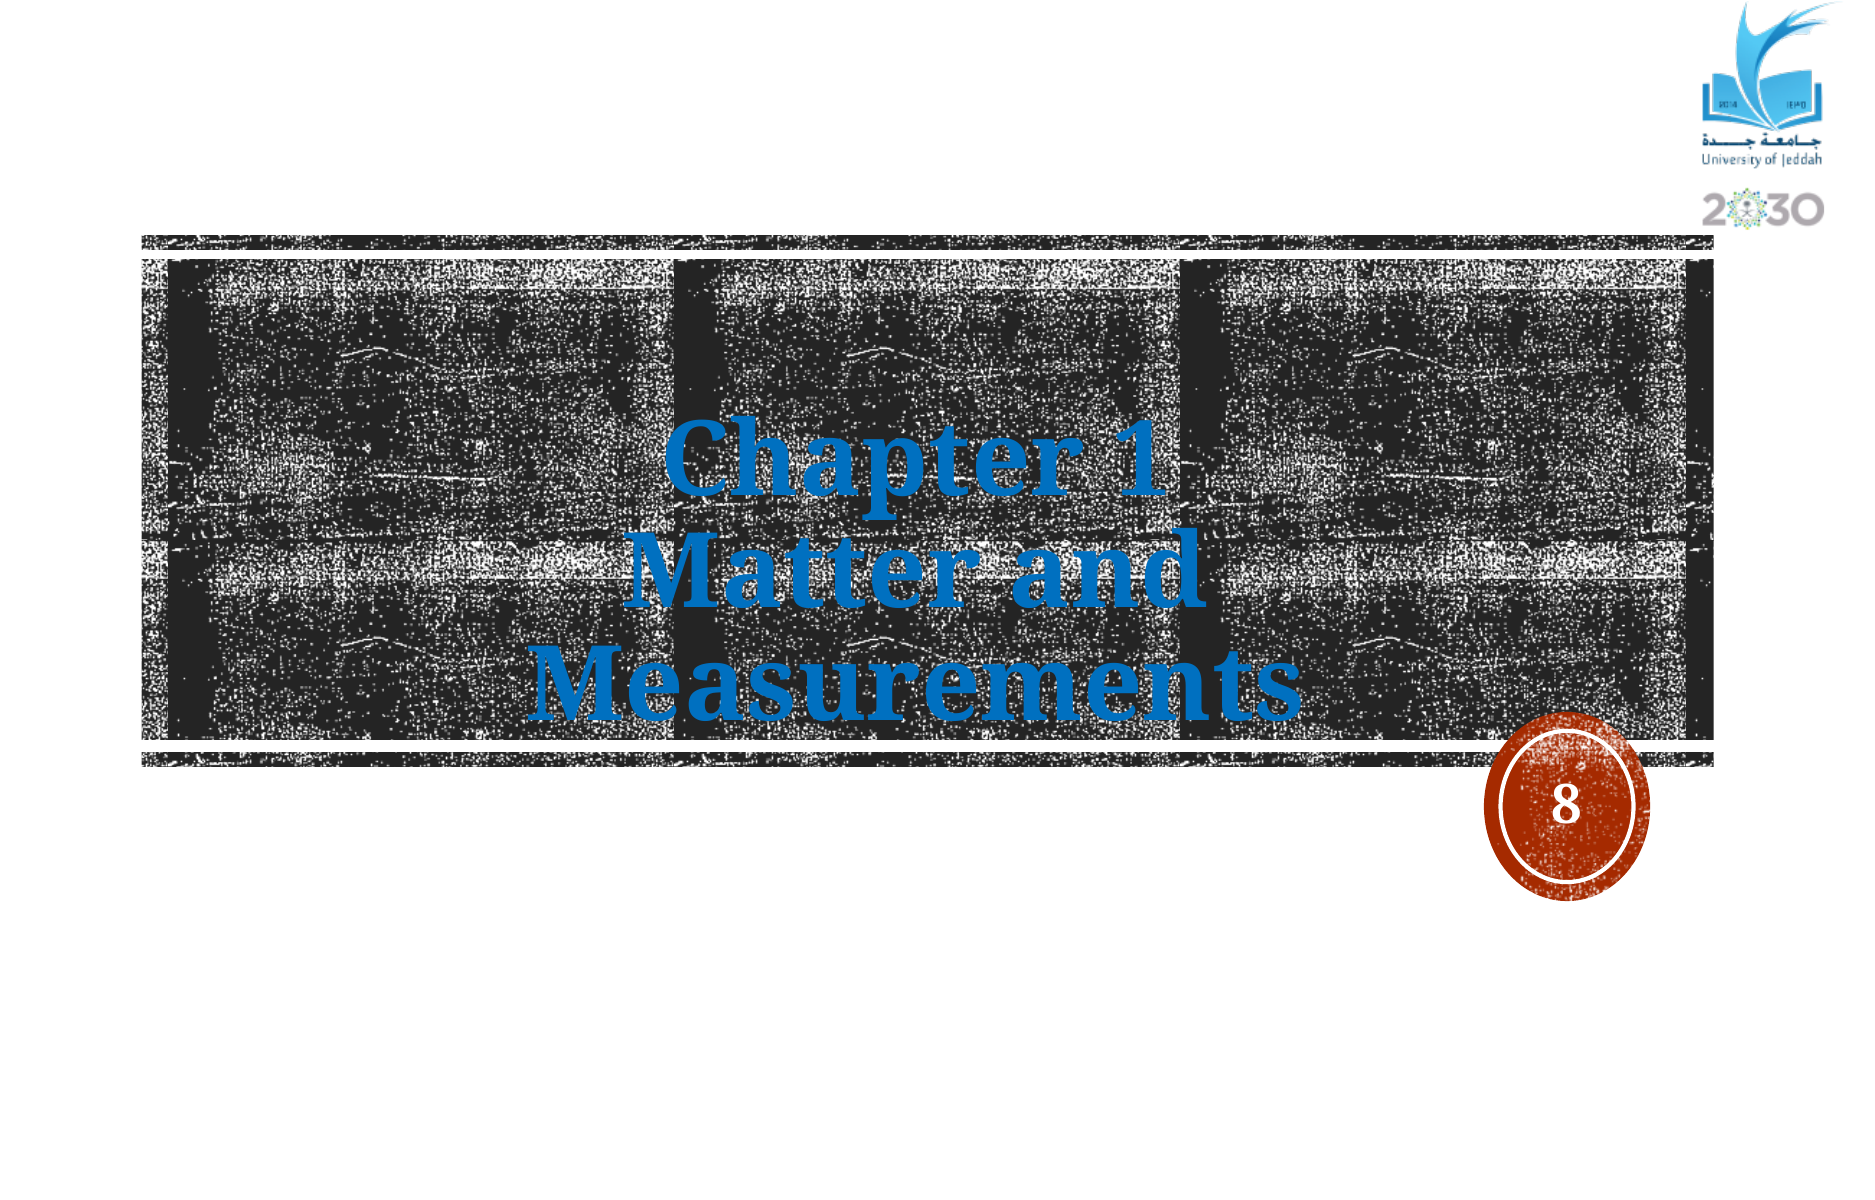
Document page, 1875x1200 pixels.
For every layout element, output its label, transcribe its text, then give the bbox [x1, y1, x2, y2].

text_box Chapter 1 Matter and Measurements [263, 398, 1568, 751]
slide_number 8 [1475, 750, 1659, 863]
picture [1681, 1, 1846, 236]
